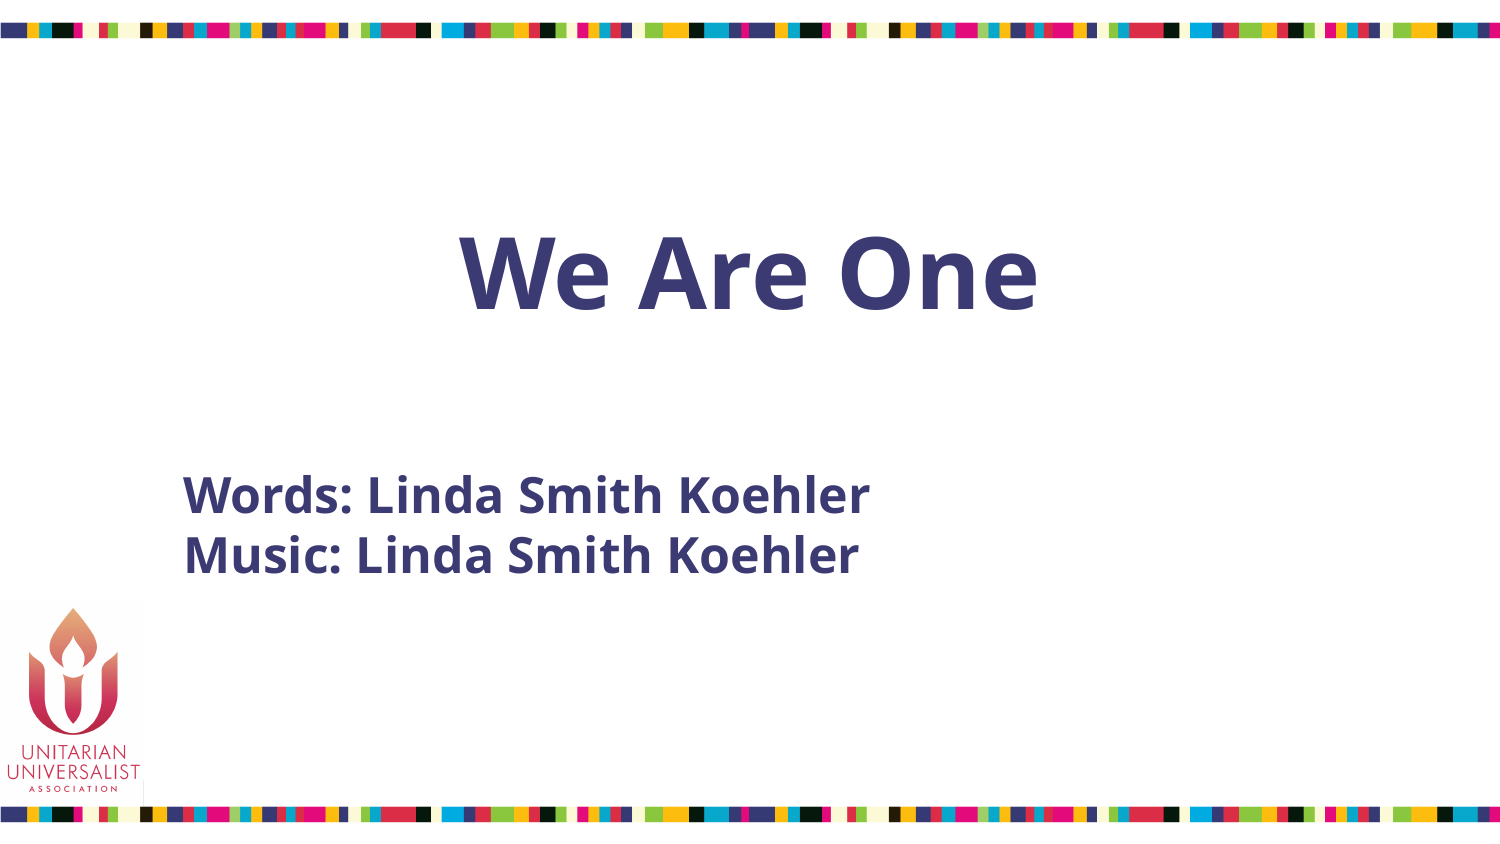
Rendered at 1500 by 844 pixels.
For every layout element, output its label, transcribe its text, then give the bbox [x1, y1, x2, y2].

text_box Words: Linda Smith Koehler Music: Linda Smith Koehler [168, 448, 1495, 659]
picture [0, 600, 1500, 824]
picture [0, 22, 1500, 40]
text_box We Are One [74, 75, 1425, 345]
